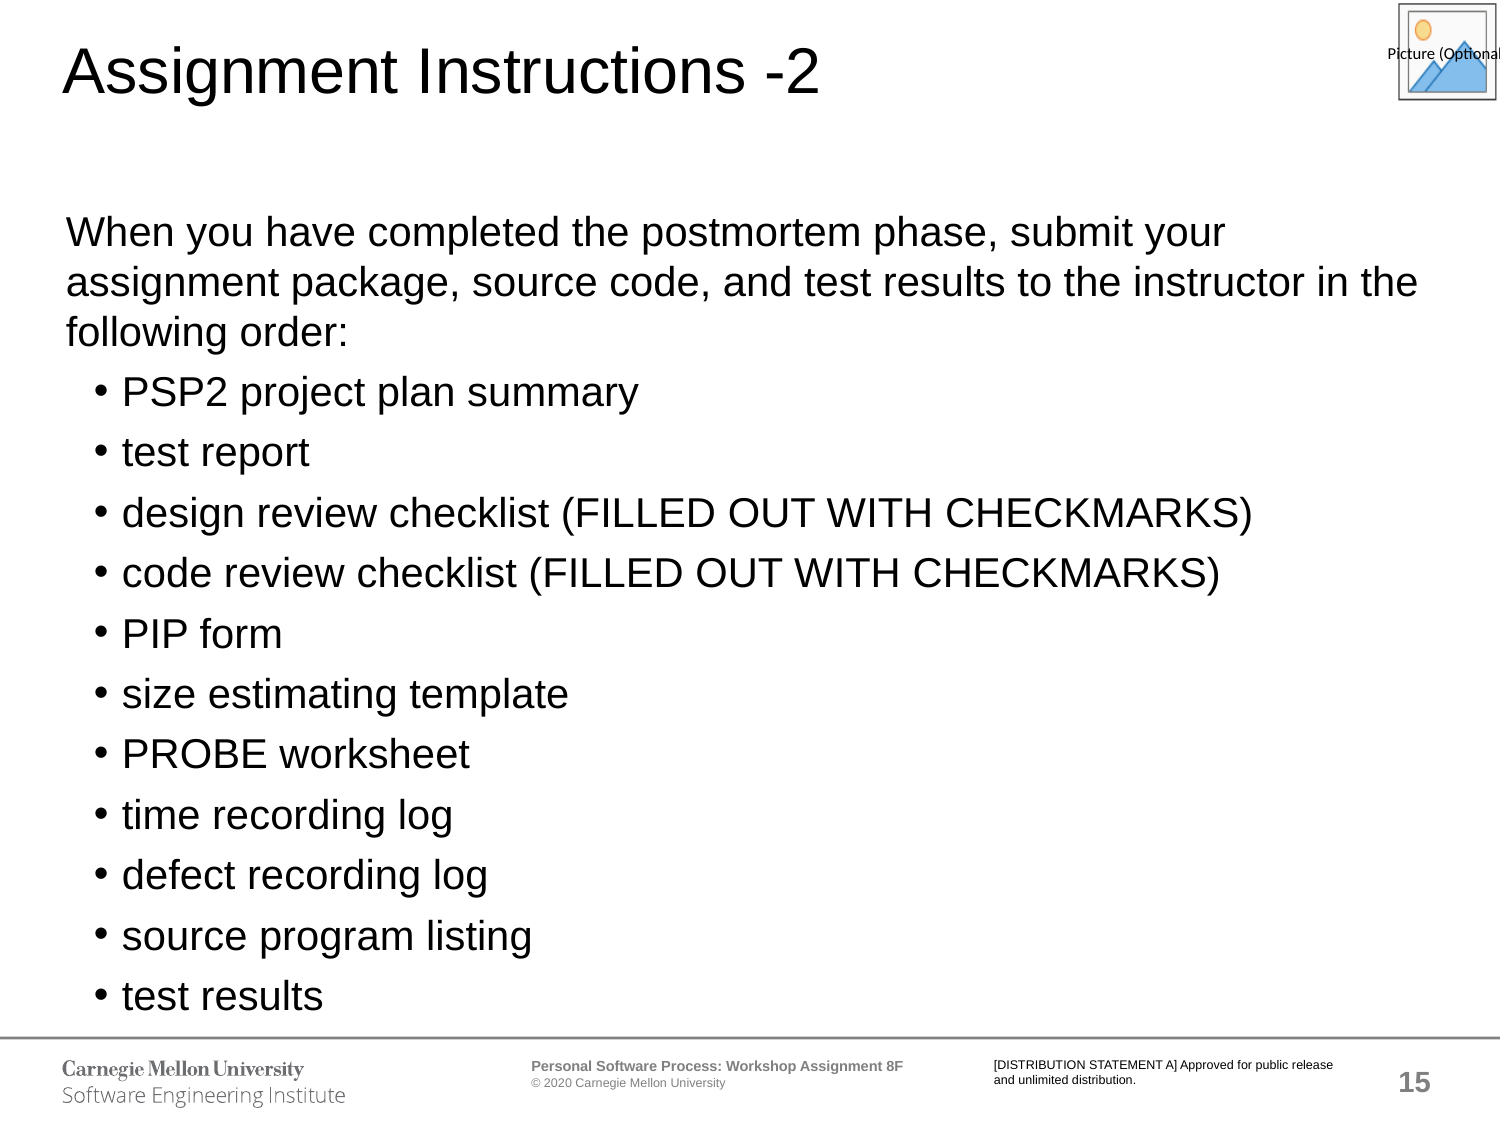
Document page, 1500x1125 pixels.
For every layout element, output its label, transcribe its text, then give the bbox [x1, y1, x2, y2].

title Assignment Instructions -2 [62, 37, 1338, 182]
list When you have completed the postmortem phase, submit your assignment package, source code, and test results to the instructor in the following order: PSP2 project plan summary test report design review checklist (FILLED OUT WITH CHECKMARKS) code review checklist (FILLED OUT WITH CHECKMARKS) PIP form size estimating template PROBE worksheet time recording log defect recording log source program listing test results [65, 204, 1431, 1027]
picture [1394, 0, 1500, 105]
